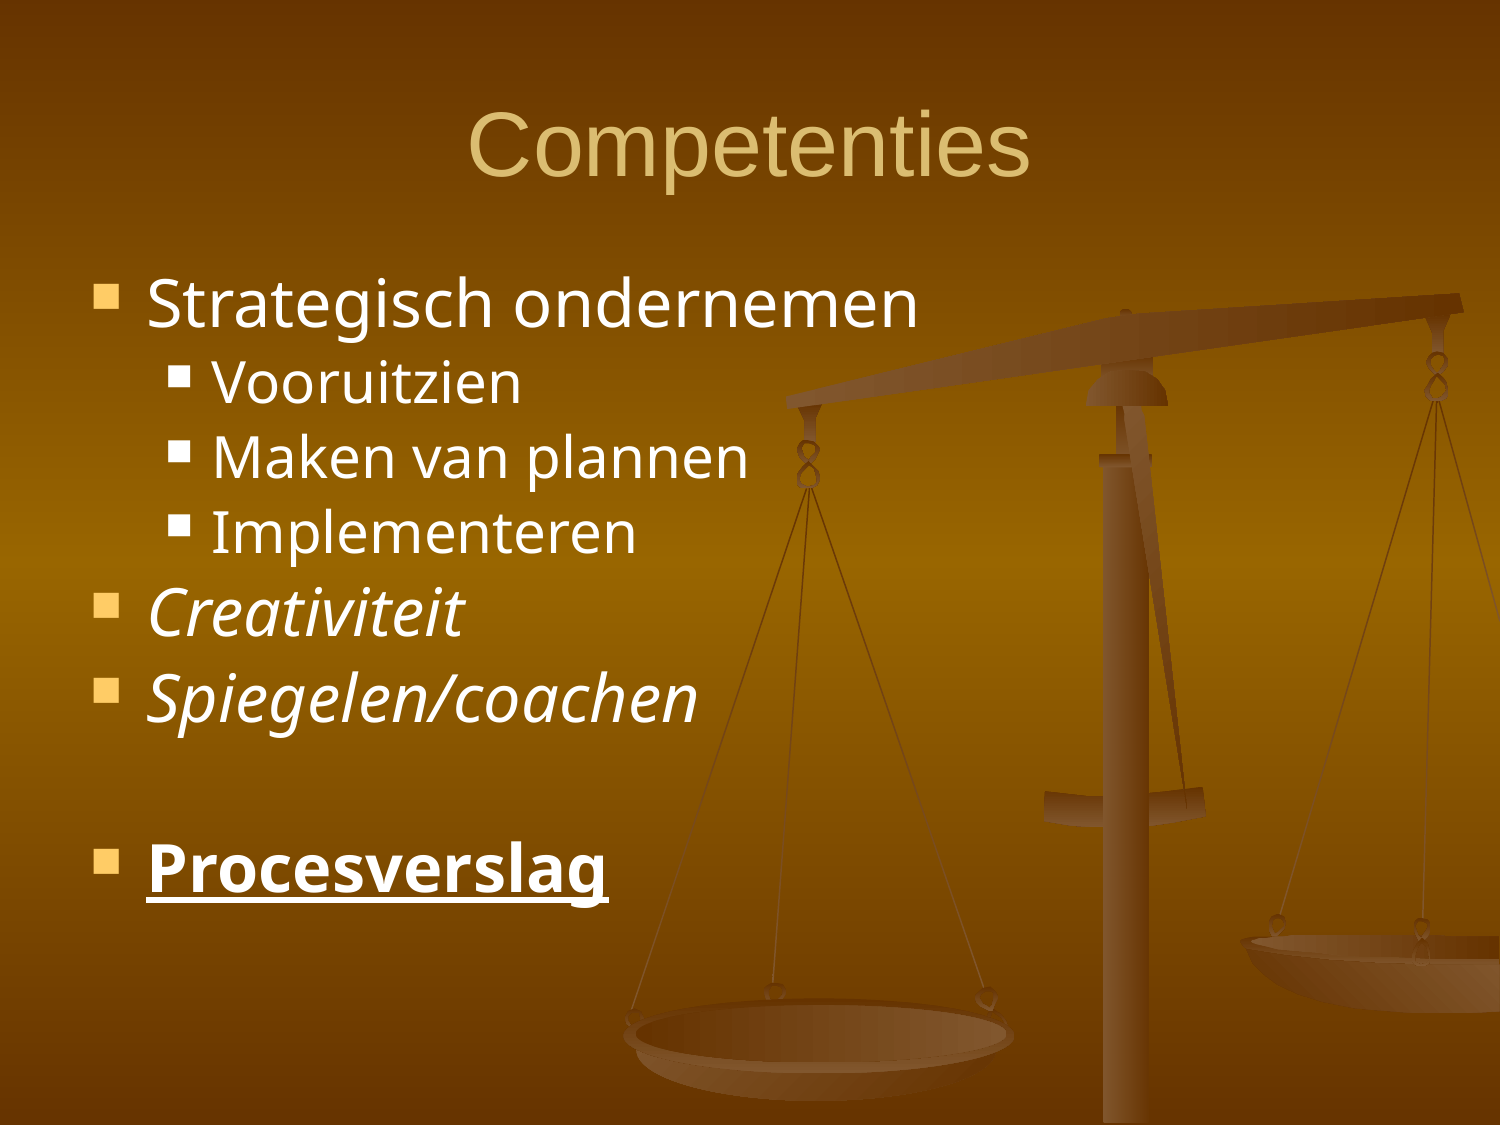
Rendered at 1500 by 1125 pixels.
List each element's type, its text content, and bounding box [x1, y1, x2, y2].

list Strategisch ondernemen Vooruitzien Maken van plannen Implementeren Creativiteit Spiegelen/coachen Procesverslag [74, 262, 1426, 1006]
title Competenties [74, 45, 1426, 234]
